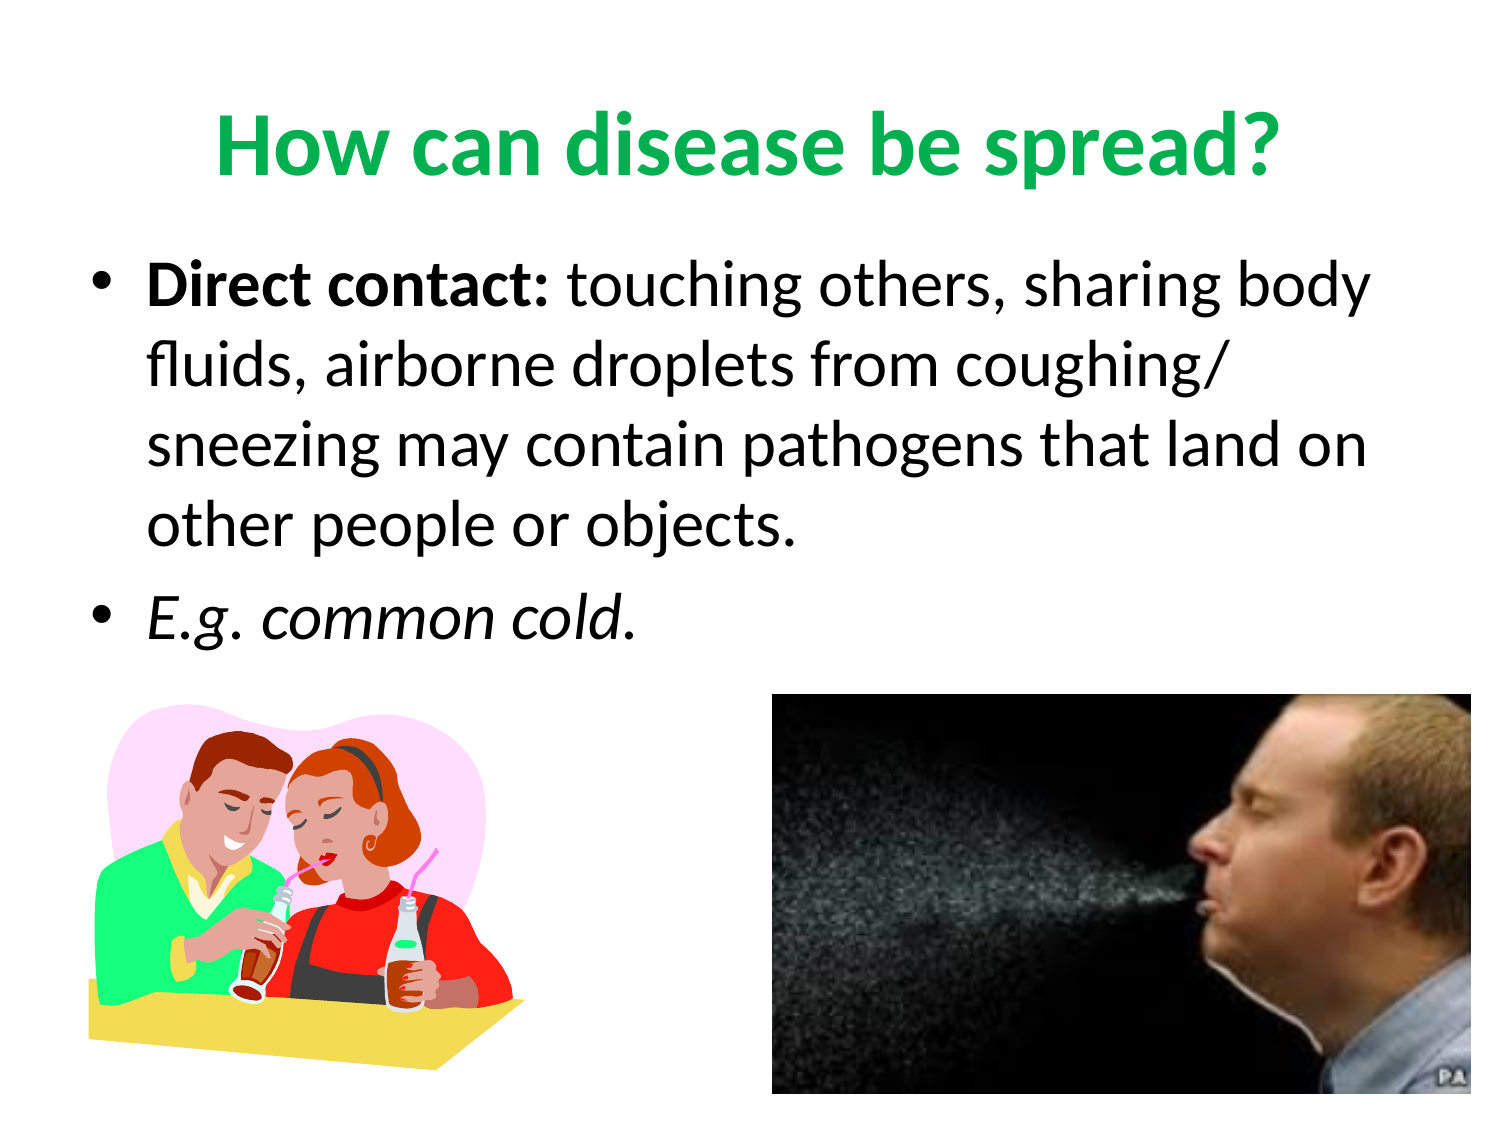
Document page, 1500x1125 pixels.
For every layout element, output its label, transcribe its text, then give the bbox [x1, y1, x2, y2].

list Direct contact: touching others, sharing body fluids, airborne droplets from coughing/ sneezing may contain pathogens that land on other people or objects. E.g. common cold. [75, 231, 1425, 1083]
title How can disease be spread? [75, 45, 1425, 231]
picture [771, 694, 1471, 1094]
picture [88, 694, 526, 1071]
